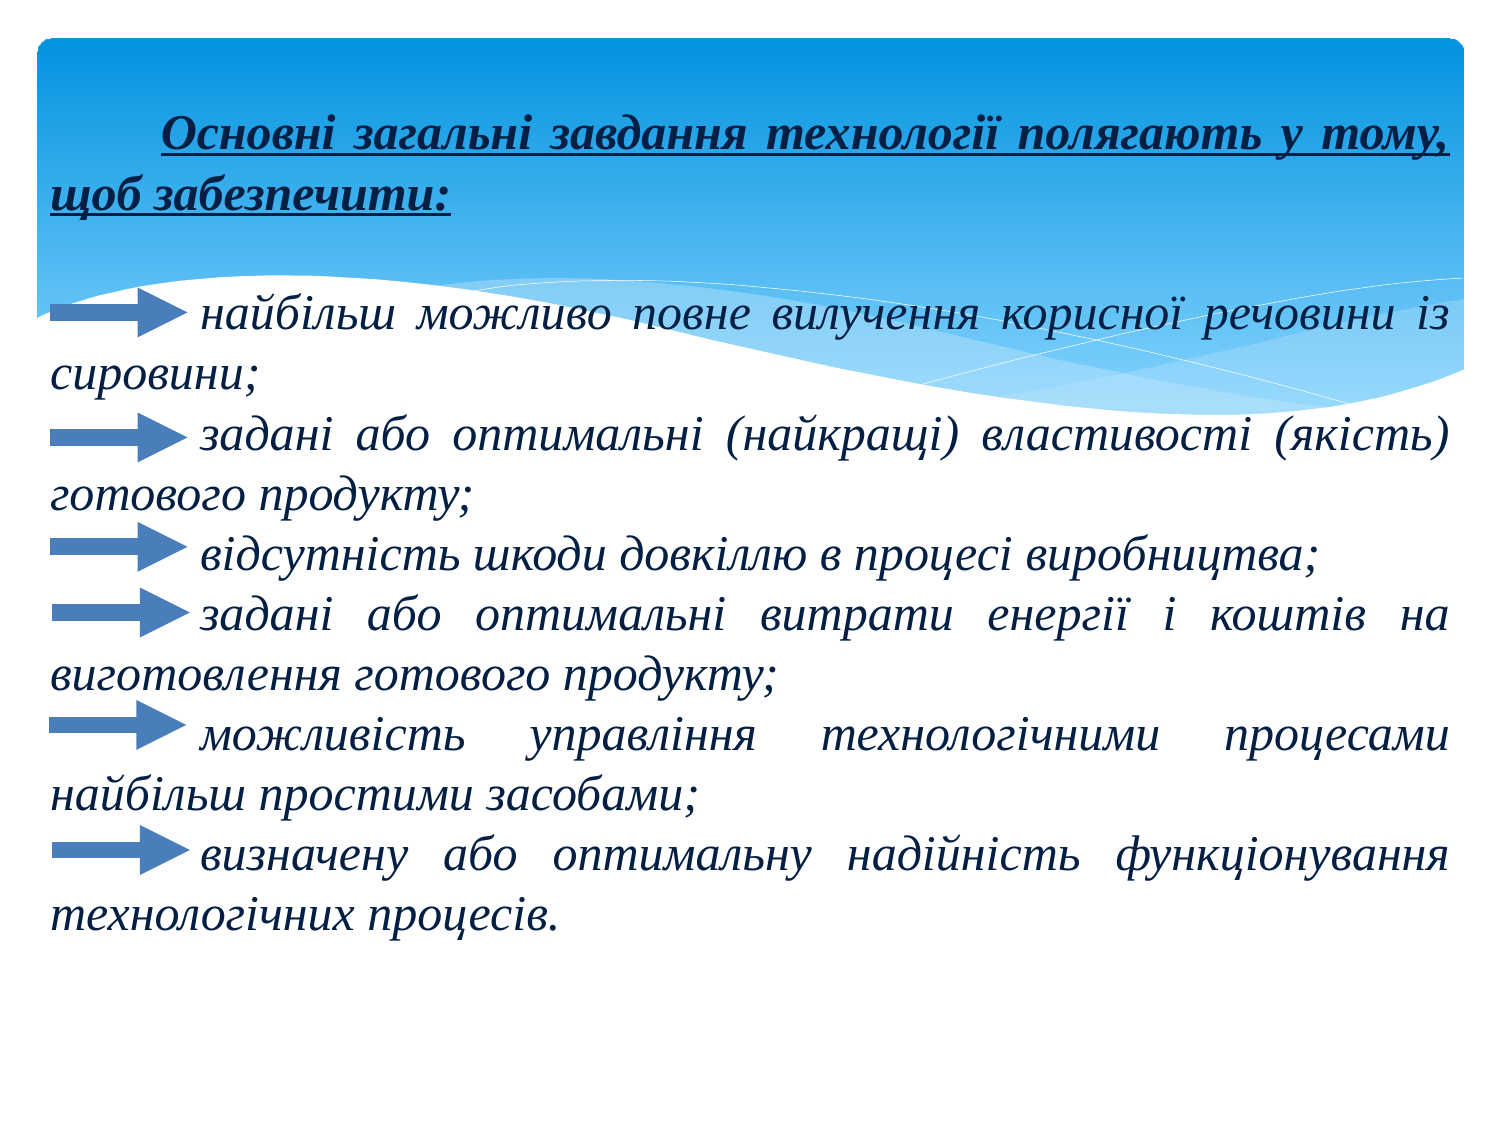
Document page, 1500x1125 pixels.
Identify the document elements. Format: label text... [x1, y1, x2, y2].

picture [37, 37, 50, 46]
picture [37, 88, 1464, 317]
picture [1451, 37, 1464, 46]
list Основні загальні завдання технології полягають у тому, щоб забезпечити: найбільш можливо повне вилучення корисної речовини із сировини; задані або оптимальні (найкращі) властивості (якість) готового продукту; відсутність шкоди довкіллю в процесі виробництва; задані або оптимальні витрати енергії і коштів на виготовлення готового продукту; можливість управління технологічними процесами найбільш простими засобами; визначену або оптимальну надійність функціонування технологічних процесів. [50, 99, 1450, 994]
